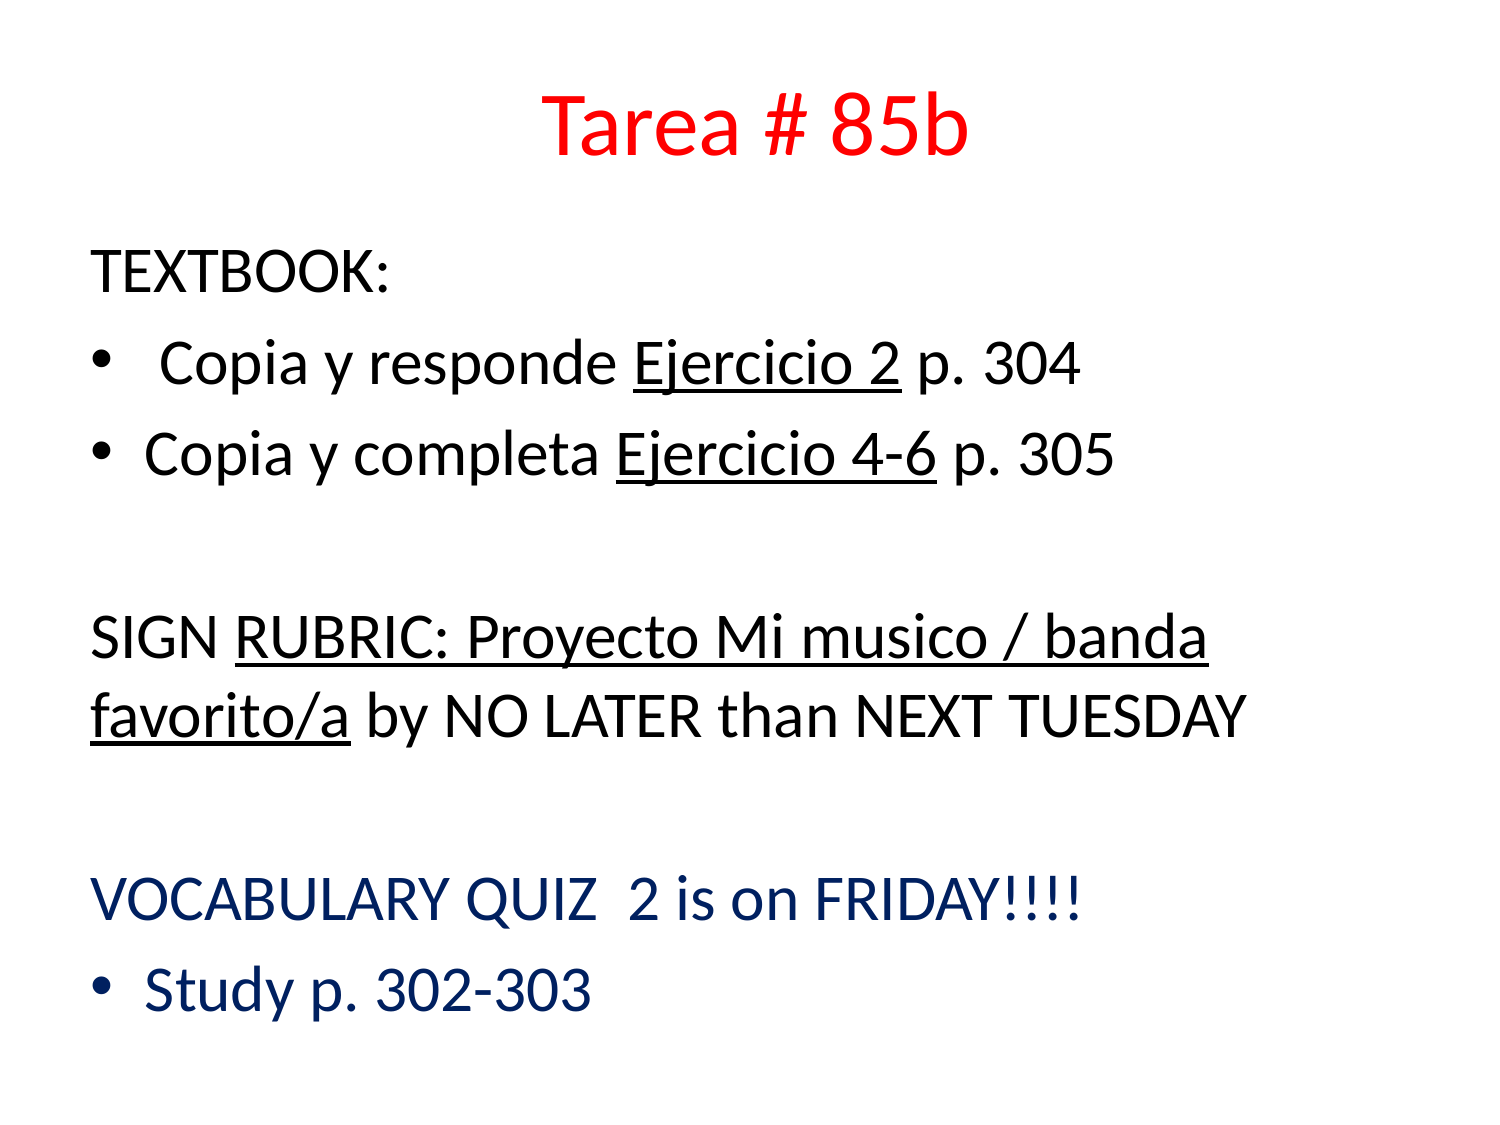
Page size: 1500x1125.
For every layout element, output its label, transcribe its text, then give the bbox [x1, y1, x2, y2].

list TEXTBOOK: Copia y responde Ejercicio 2 p. 304 Copia y completa Ejercicio 4-6 p. 305 SIGN RUBRIC: Proyecto Mi musico / banda favorito/a by NO LATER than NEXT TUESDAY VOCABULARY QUIZ 2 is on FRIDAY!!!! Study p. 302-303 [75, 220, 1425, 1038]
text_box Tarea # 85b [12, 24, 1500, 213]
